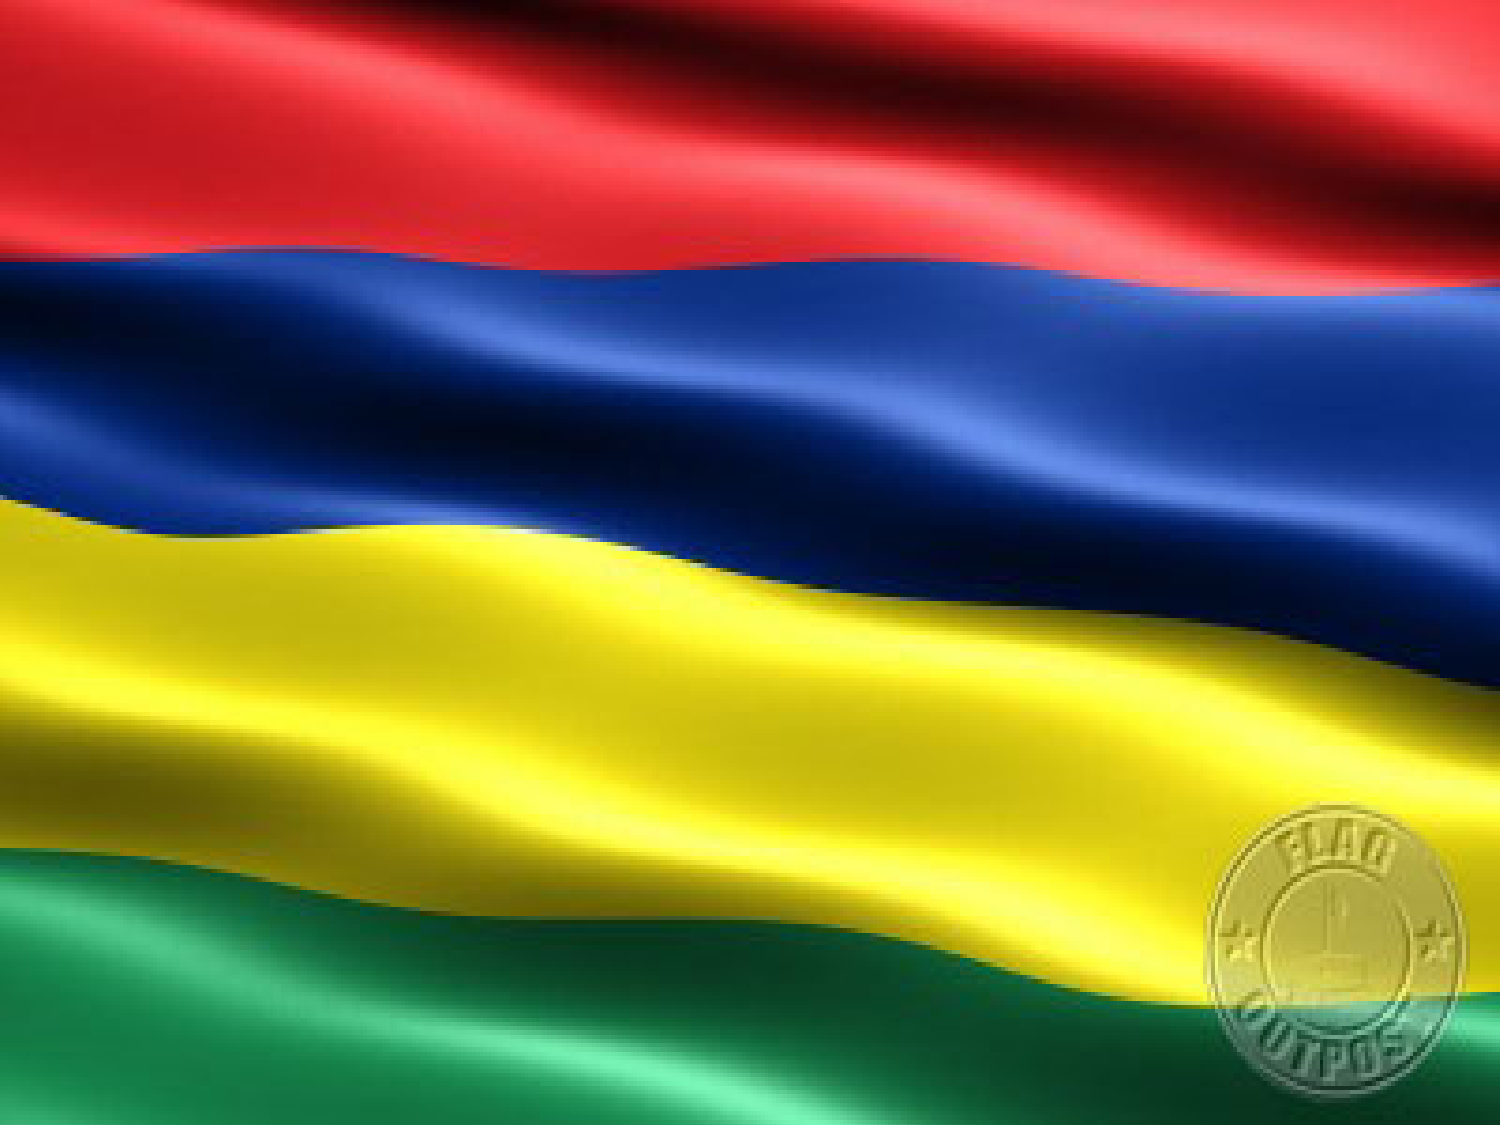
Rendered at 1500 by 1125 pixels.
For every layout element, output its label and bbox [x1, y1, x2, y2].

list [0, 0, 1500, 1125]
